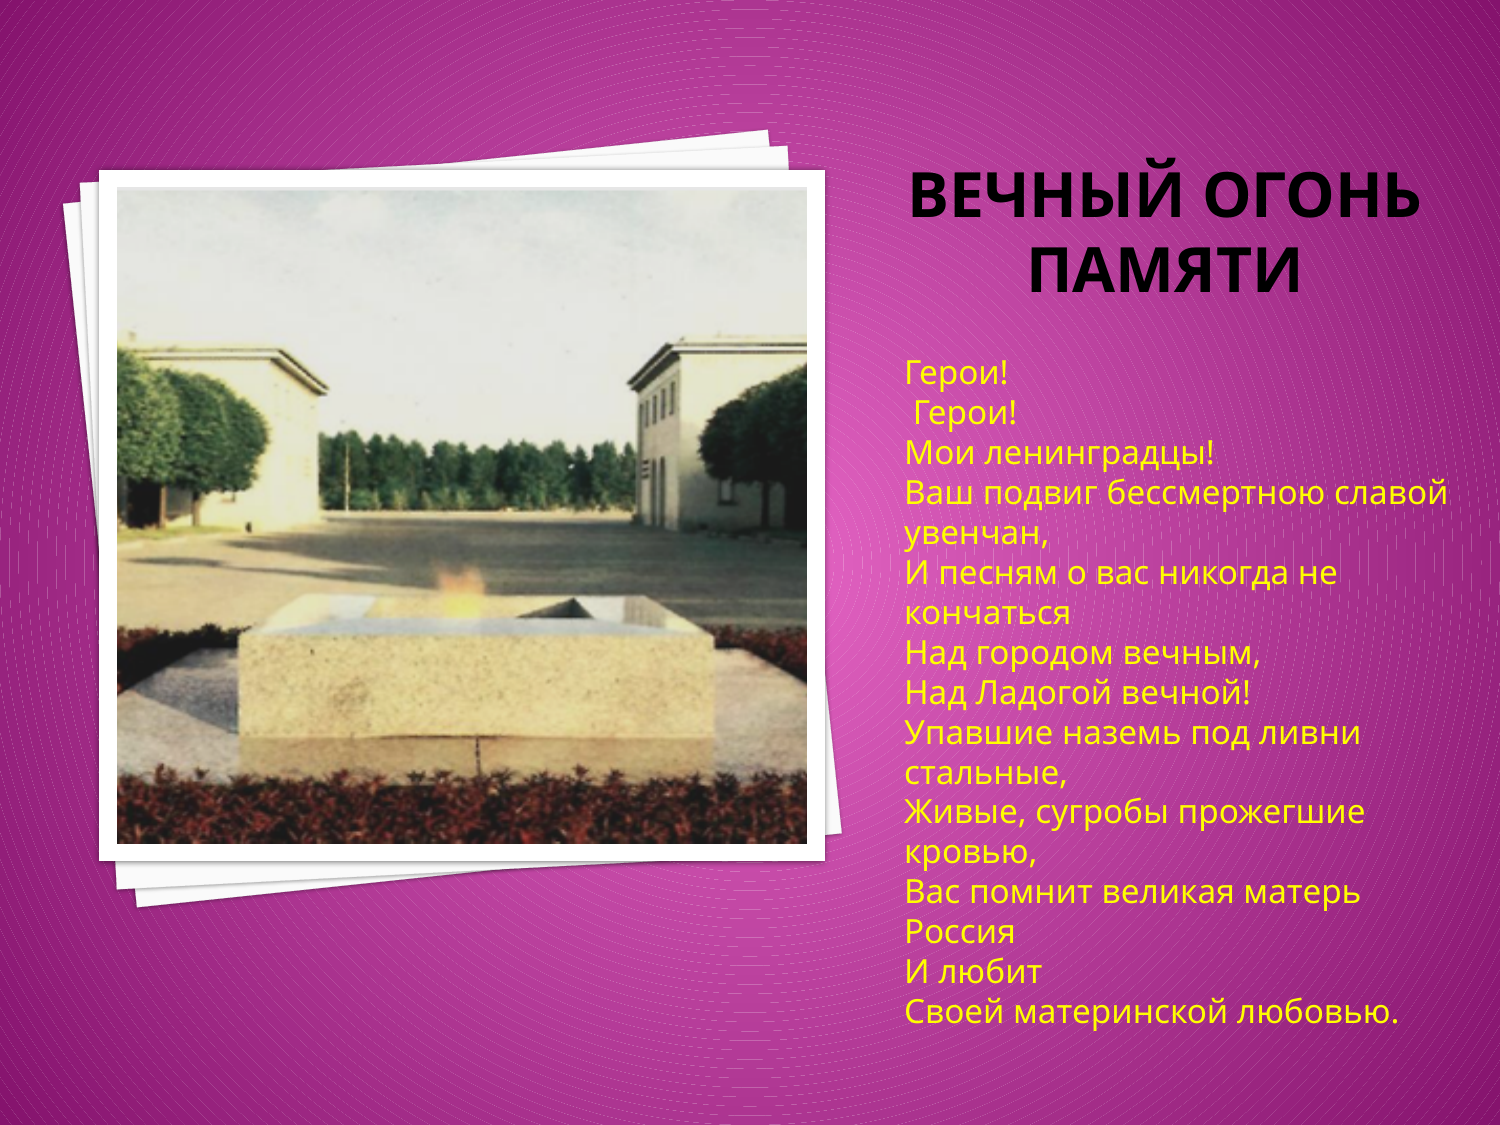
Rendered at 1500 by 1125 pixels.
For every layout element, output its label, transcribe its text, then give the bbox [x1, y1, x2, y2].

title Вечный огонь памяти [884, 105, 1447, 305]
picture [116, 187, 808, 845]
list Герои! Герои! Мои ленинградцы! Ваш подвиг бессмертною славой увенчан, И песням о вас никогда не кончаться Над городом вечным, Над Ладогой вечной! Упавшие наземь под ливни стальные, Живые, сугробы прожегшие кровью, Вас помнит великая матерь Россия И любит Своей материнской любовью. [890, 351, 1454, 1032]
